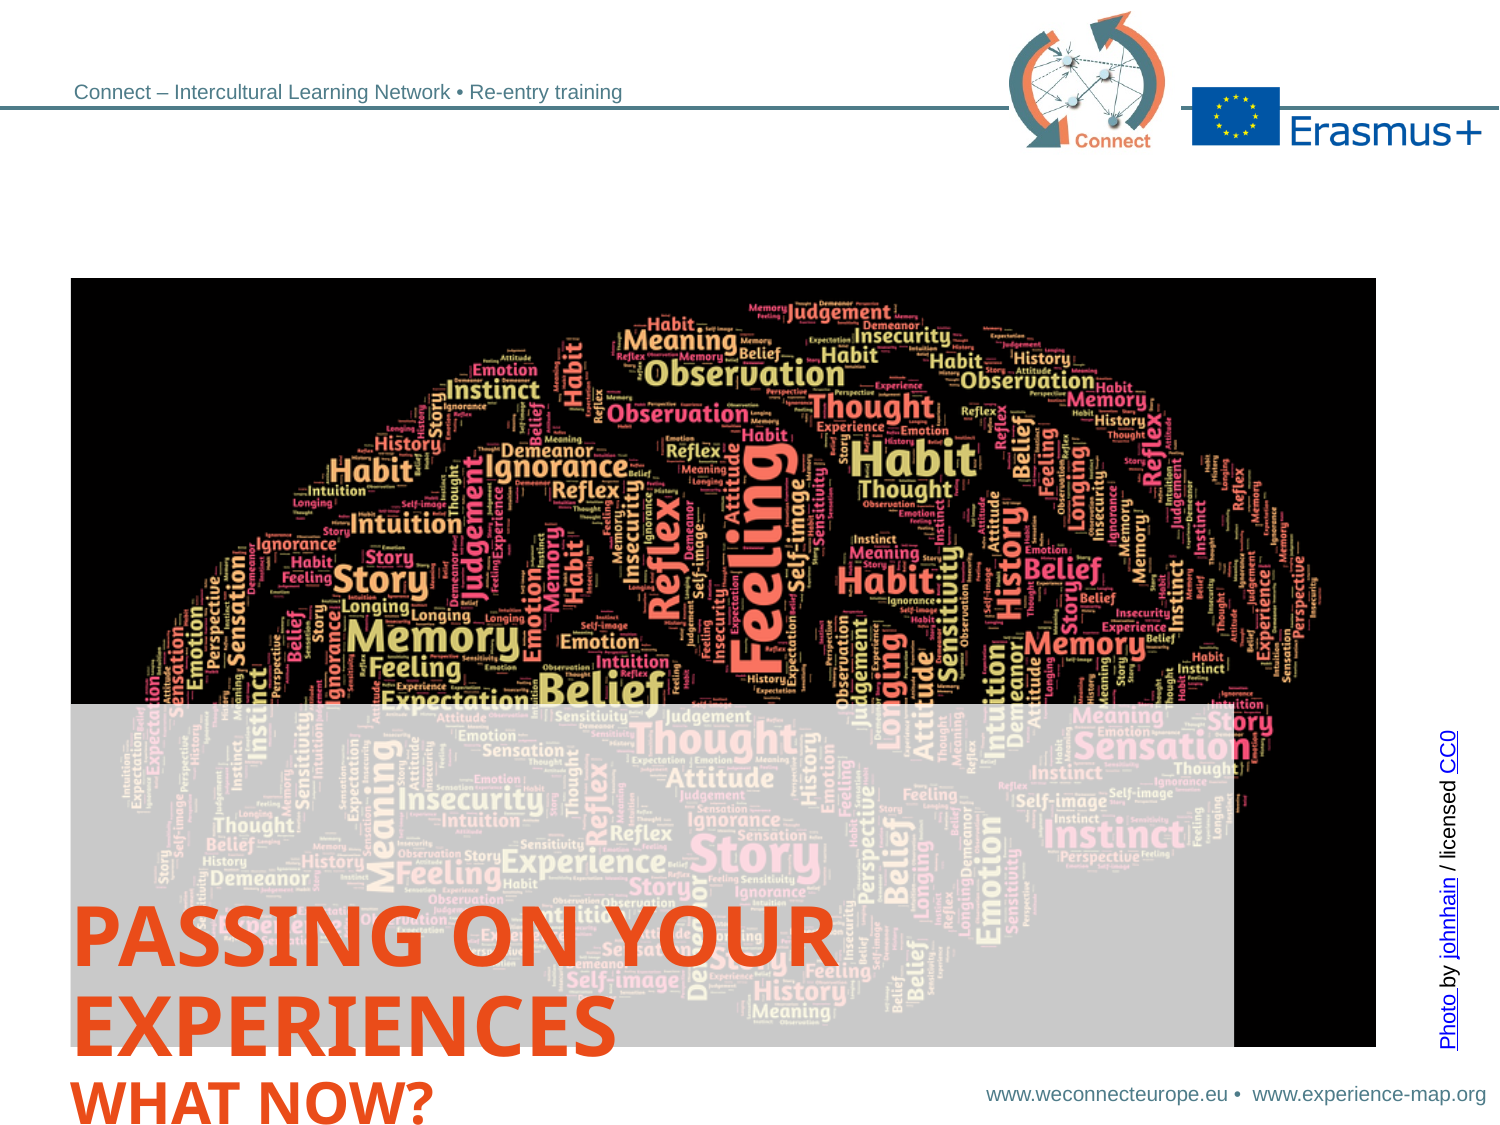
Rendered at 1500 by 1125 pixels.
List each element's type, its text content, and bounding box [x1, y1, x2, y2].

picture [1009, 11, 1498, 162]
text_box Passing on your experiences What now? [70, 1053, 1235, 1060]
text_box Photo by johnhain / licensed CC0 [1426, 444, 1468, 1066]
picture [70, 278, 1377, 1047]
